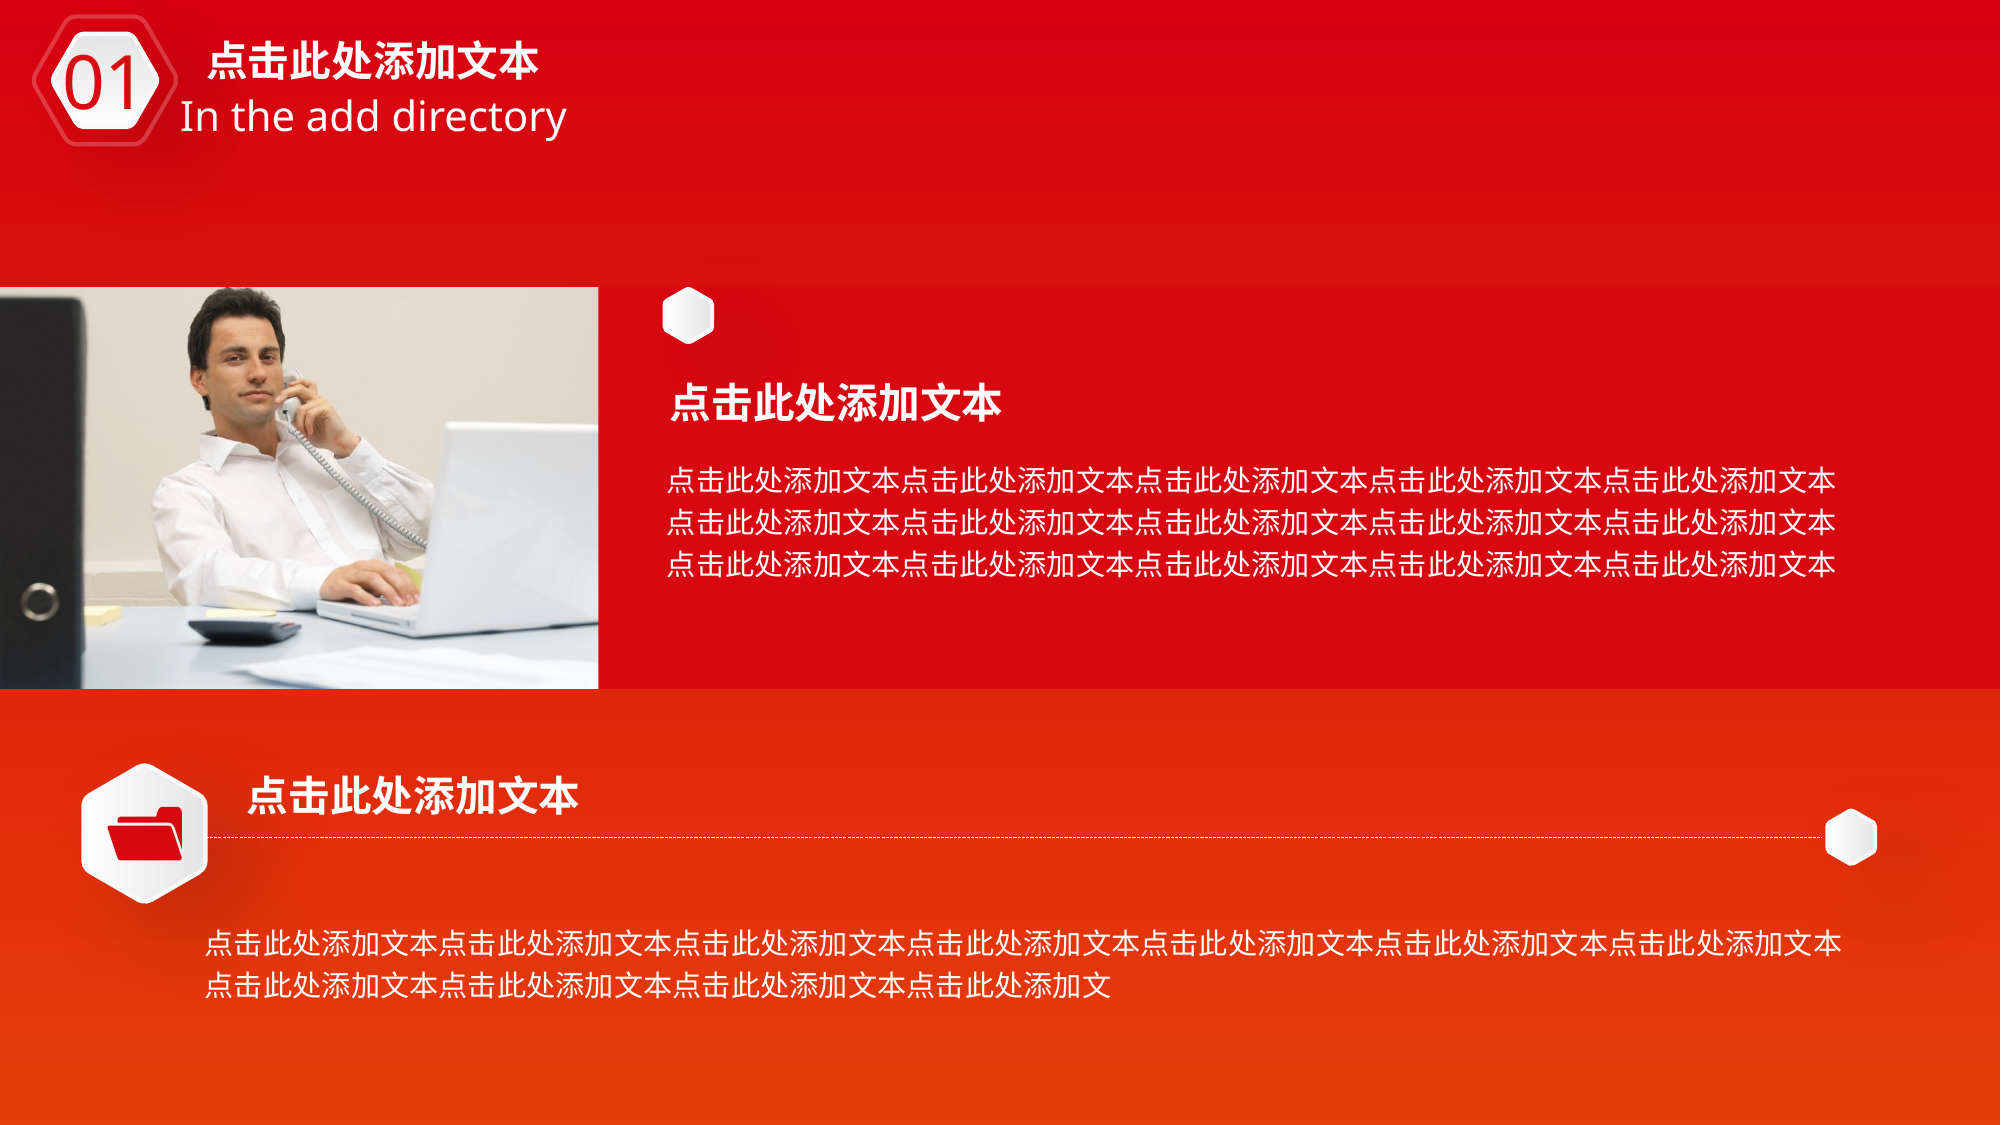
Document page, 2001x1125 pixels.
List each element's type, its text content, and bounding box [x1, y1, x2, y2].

text_box 点击此处添加文本 [654, 369, 1019, 435]
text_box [34, 16, 177, 145]
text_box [83, 765, 206, 902]
text_box [663, 288, 714, 343]
text_box 点击此处添加文本 [231, 762, 596, 828]
text_box In the add directory [223, 82, 582, 148]
text_box 点击此处添加文本点击此处添加文本点击此处添加文本点击此处添加文本点击此处添加文本 点击此处添加文本点击此处添加文本点击此处添加文本点击此处添加文本点击此处添加文本 点击此处添加文本点击此处添加文本点击此处添加文本点击此处添加文本点击此处添加文本 [652, 447, 1916, 589]
text_box [597, 286, 2000, 690]
text_box 点击此处添加文本点击此处添加文本点击此处添加文本点击此处添加文本点击此处添加文本点击此处添加文本点击此处添加文本 点击此处添加文本点击此处添加文本点击此处添加文本点击此处添加文 [190, 910, 1948, 1010]
text_box 点击此处添加文本 [191, 27, 556, 82]
text_box [1826, 809, 1877, 865]
picture [0, 287, 599, 689]
